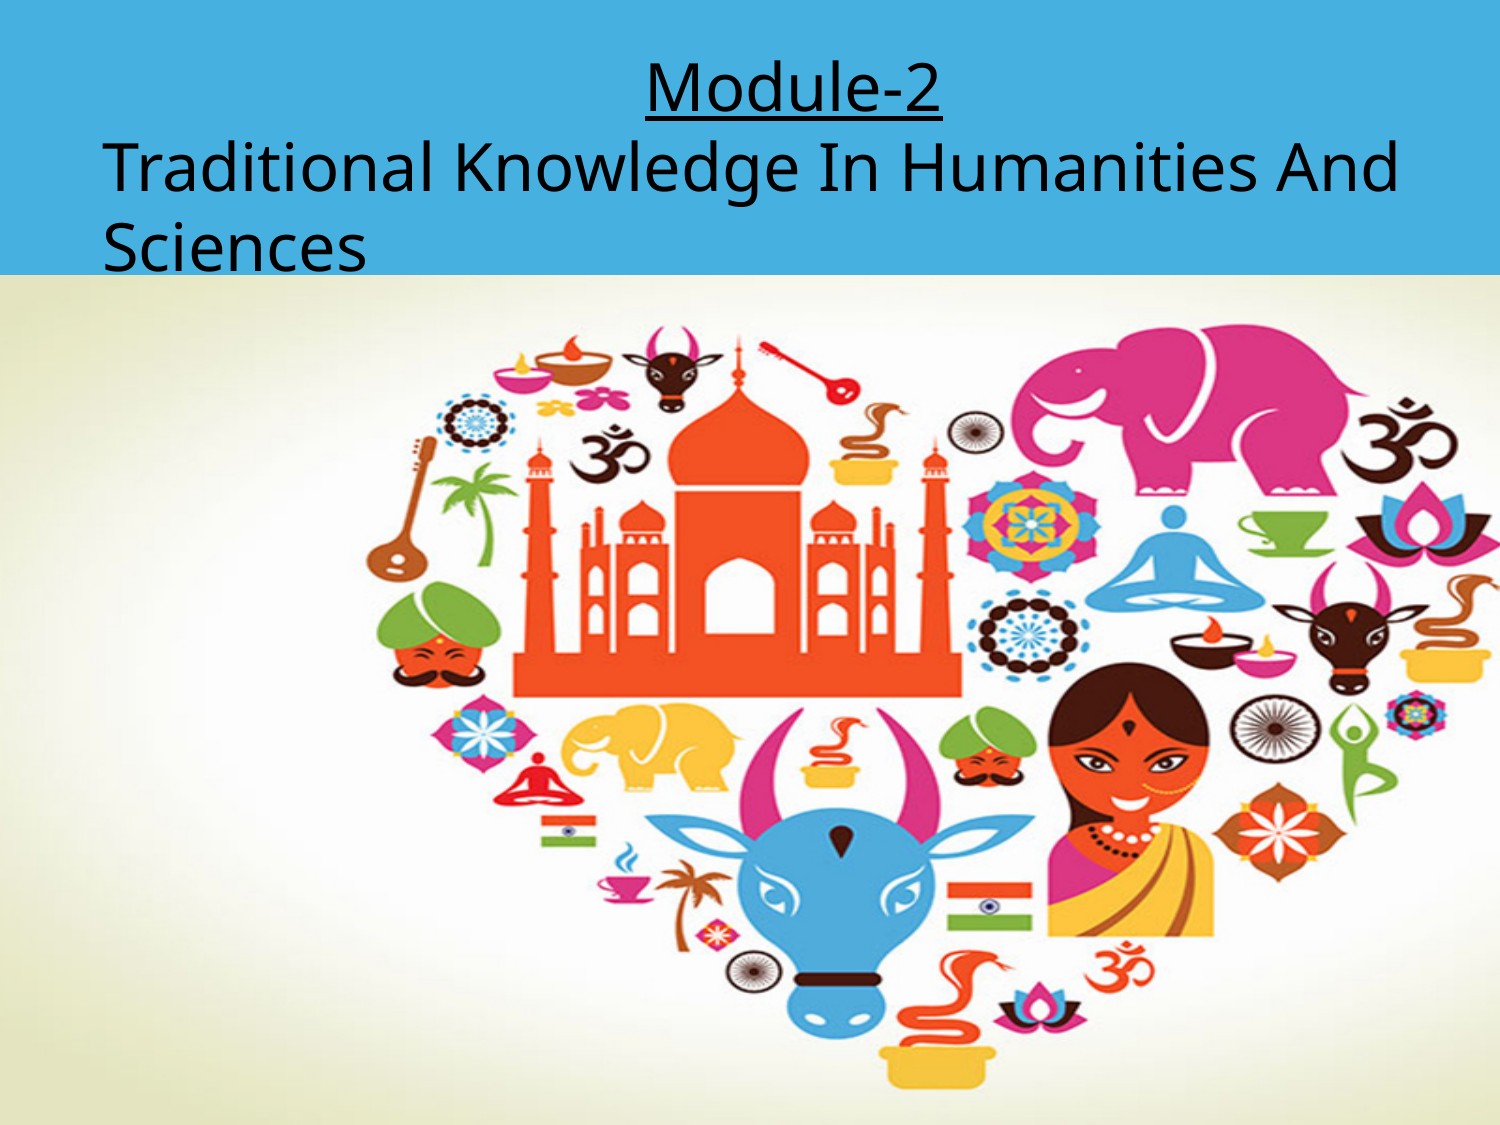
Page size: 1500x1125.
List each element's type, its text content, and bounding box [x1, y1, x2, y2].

picture [0, 274, 1500, 1125]
text_box Module-2 Traditional Knowledge In Humanities And Sciences [87, 37, 1500, 274]
